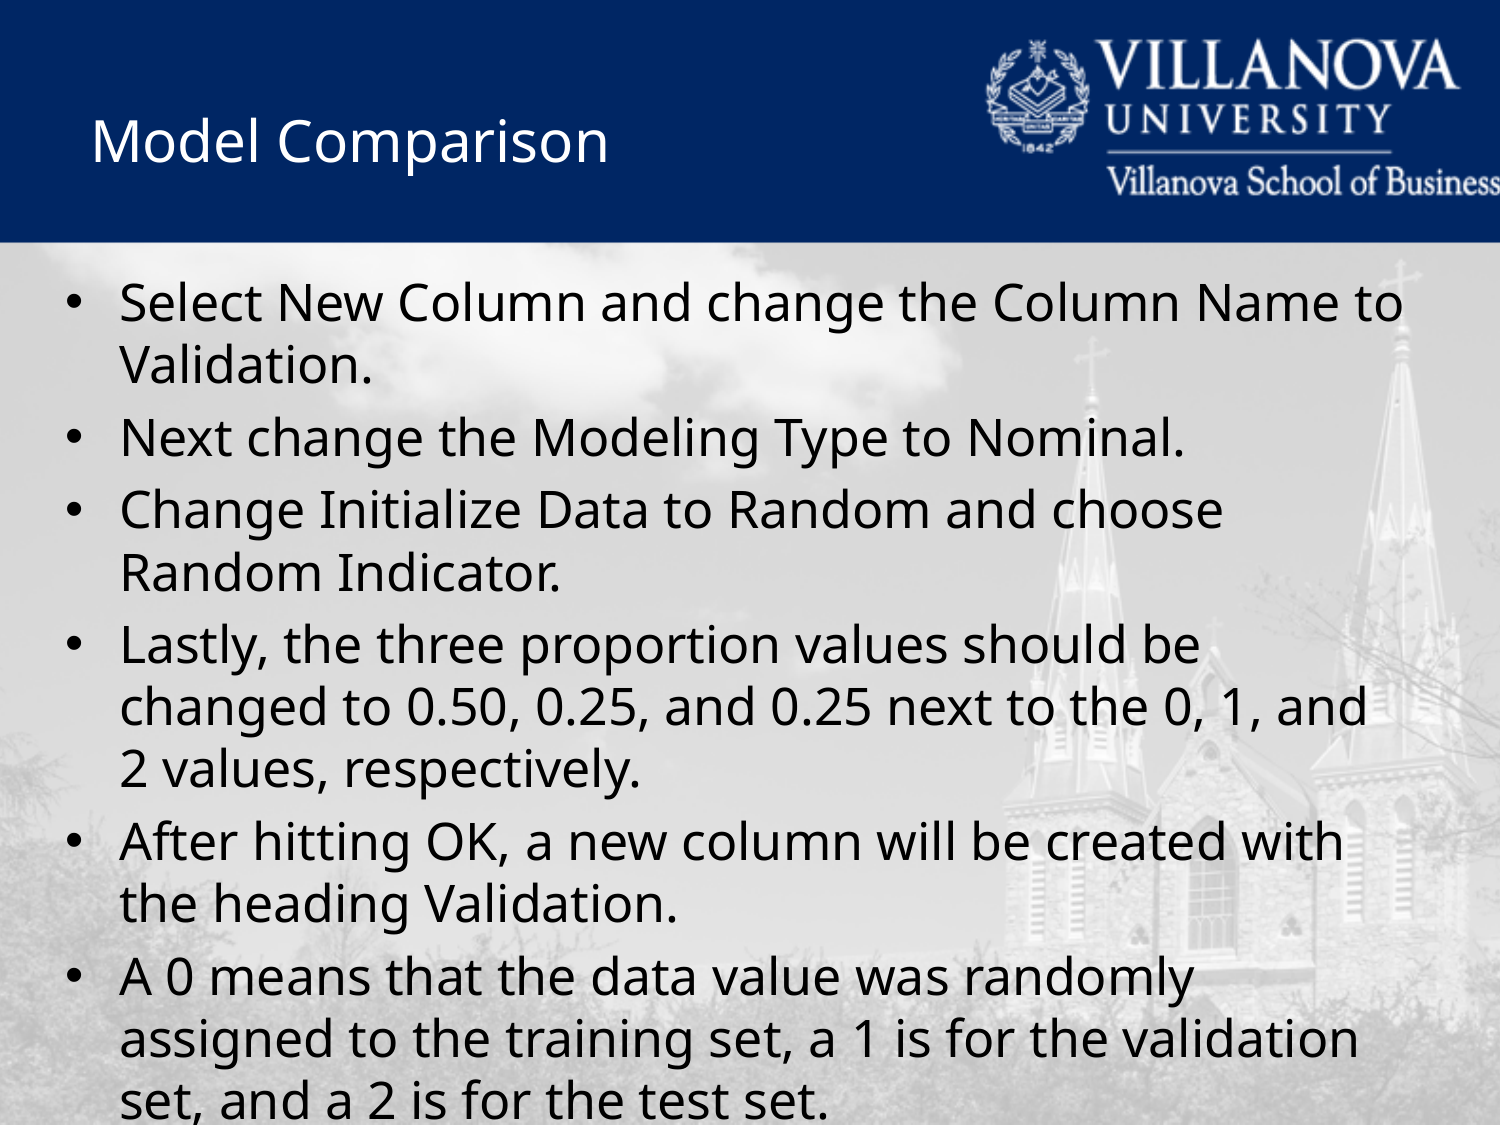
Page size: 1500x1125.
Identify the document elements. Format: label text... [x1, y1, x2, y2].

title Model Comparison [75, 45, 1425, 233]
list Select New Column and change the Column Name to Validation. Next change the Modeling Type to Nominal. Change Initialize Data to Random and choose Random Indicator. Lastly, the three proportion values should be changed to 0.50, 0.25, and 0.25 next to the 0, 1, and 2 values, respectively. After hitting OK, a new column will be created with the heading Validation. A 0 means that the data value was randomly assigned to the training set, a 1 is for the validation set, and a 2 is for the test set. [50, 262, 1425, 1125]
picture [0, 0, 1500, 1125]
